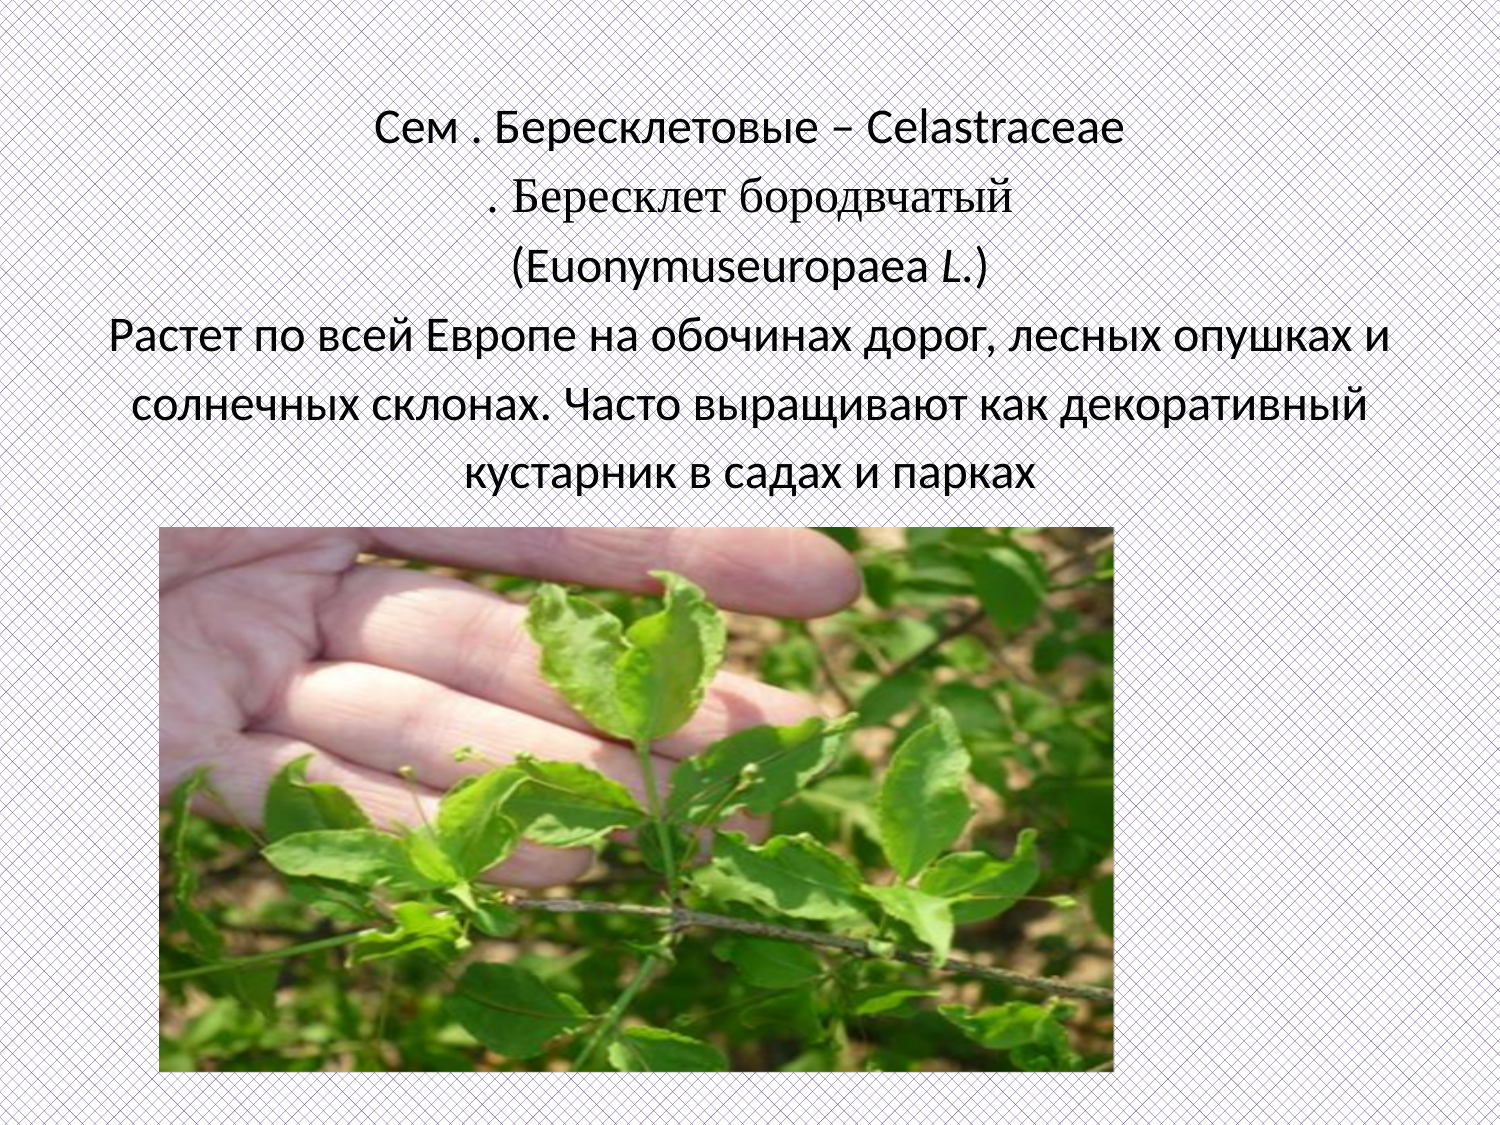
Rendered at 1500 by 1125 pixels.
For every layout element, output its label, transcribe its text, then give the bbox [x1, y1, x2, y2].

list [159, 526, 1117, 1075]
title Сем . Бересклетовые – Celastraceae . Бересклет бородвчатый (Euonymuseuropaea L.) Растет по всей Европе на обочинах дорог, лесных опушках и солнечных склонах. Часто выращивают как декоративный кустарник в садах и парках [75, 45, 1425, 539]
